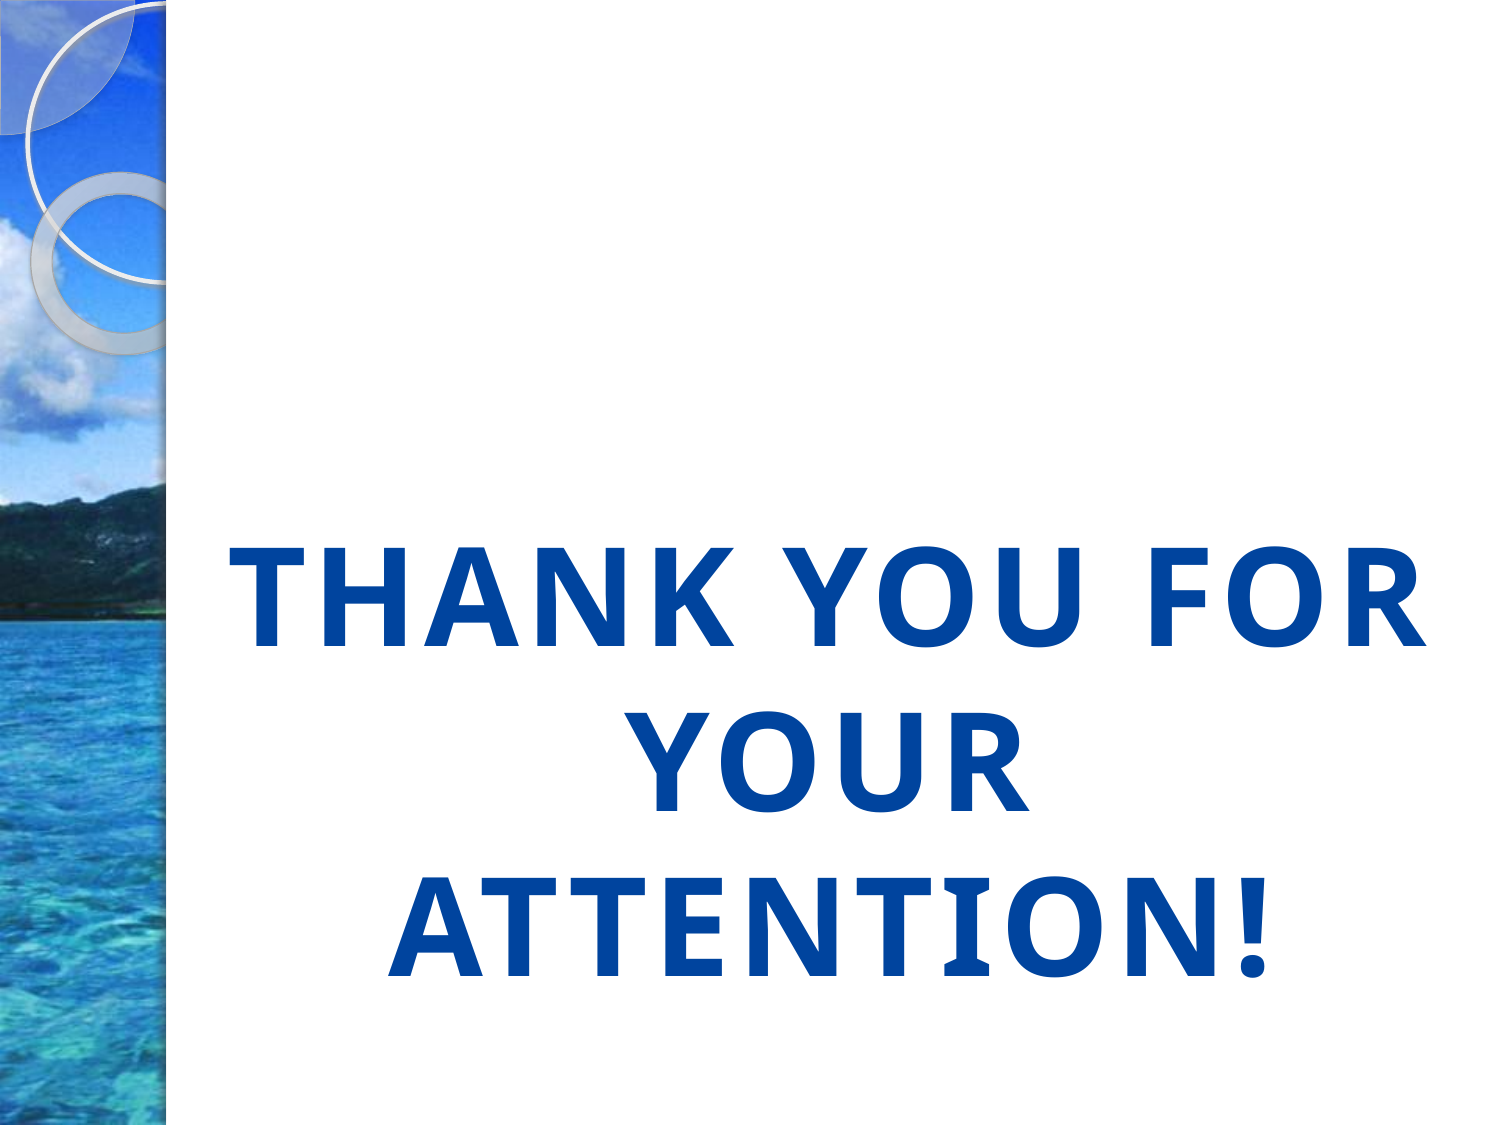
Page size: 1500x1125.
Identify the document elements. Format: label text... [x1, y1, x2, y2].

picture [0, 134, 166, 1125]
picture [62, 195, 160, 280]
picture [32, 13, 160, 207]
picture [53, 240, 160, 332]
title THANK YOU FOR YOUR ATTENTION! [162, 662, 1500, 850]
picture [136, 0, 166, 4]
